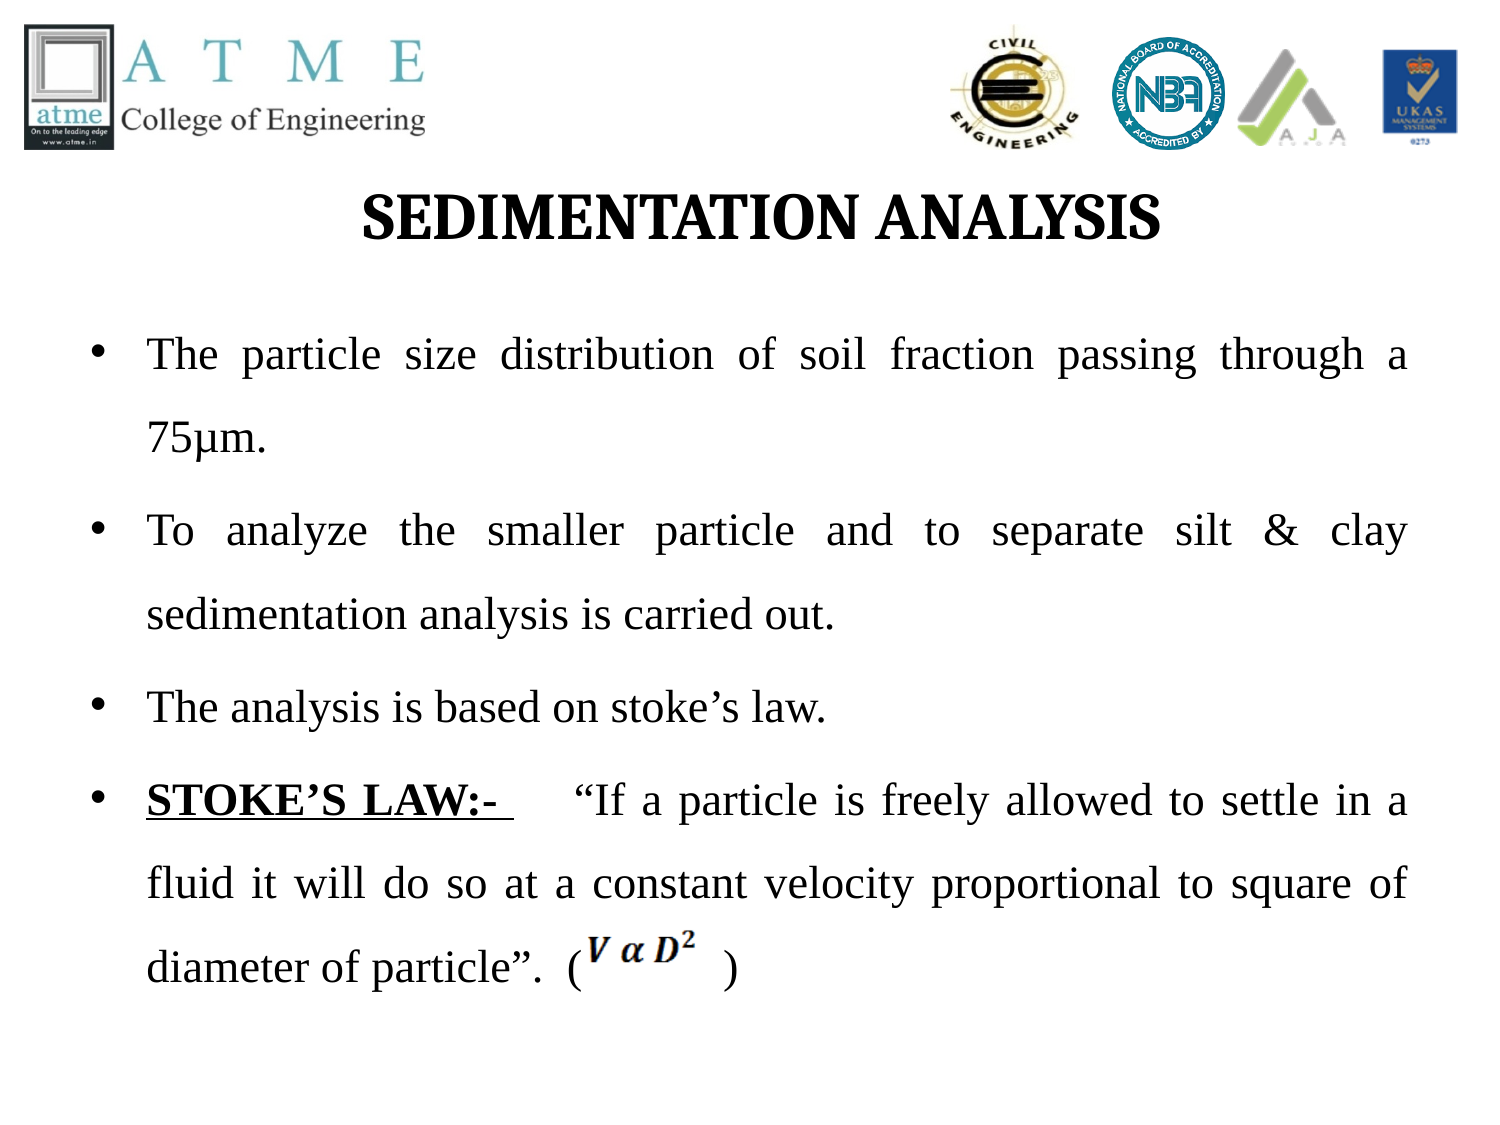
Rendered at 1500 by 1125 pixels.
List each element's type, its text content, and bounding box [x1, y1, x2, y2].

picture [1184, 109, 1225, 150]
title SEDIMENTATION ANALYSIS [87, 162, 1438, 263]
picture [950, 24, 1080, 150]
list The particle size distribution of soil fraction passing through a 75µm. To analyze the smaller particle and to separate silt & clay sedimentation analysis is carried out. The analysis is based on stoke’s law. STOKE’S LAW:- “If a particle is freely allowed to settle in a fluid it will do so at a constant velocity proportional to square of diameter of particle”. ( ) [75, 287, 1425, 1005]
picture [1179, 37, 1225, 79]
picture [587, 924, 701, 979]
picture [1237, 49, 1458, 146]
picture [1112, 37, 1213, 150]
picture [24, 24, 425, 150]
picture [1209, 103, 1218, 120]
